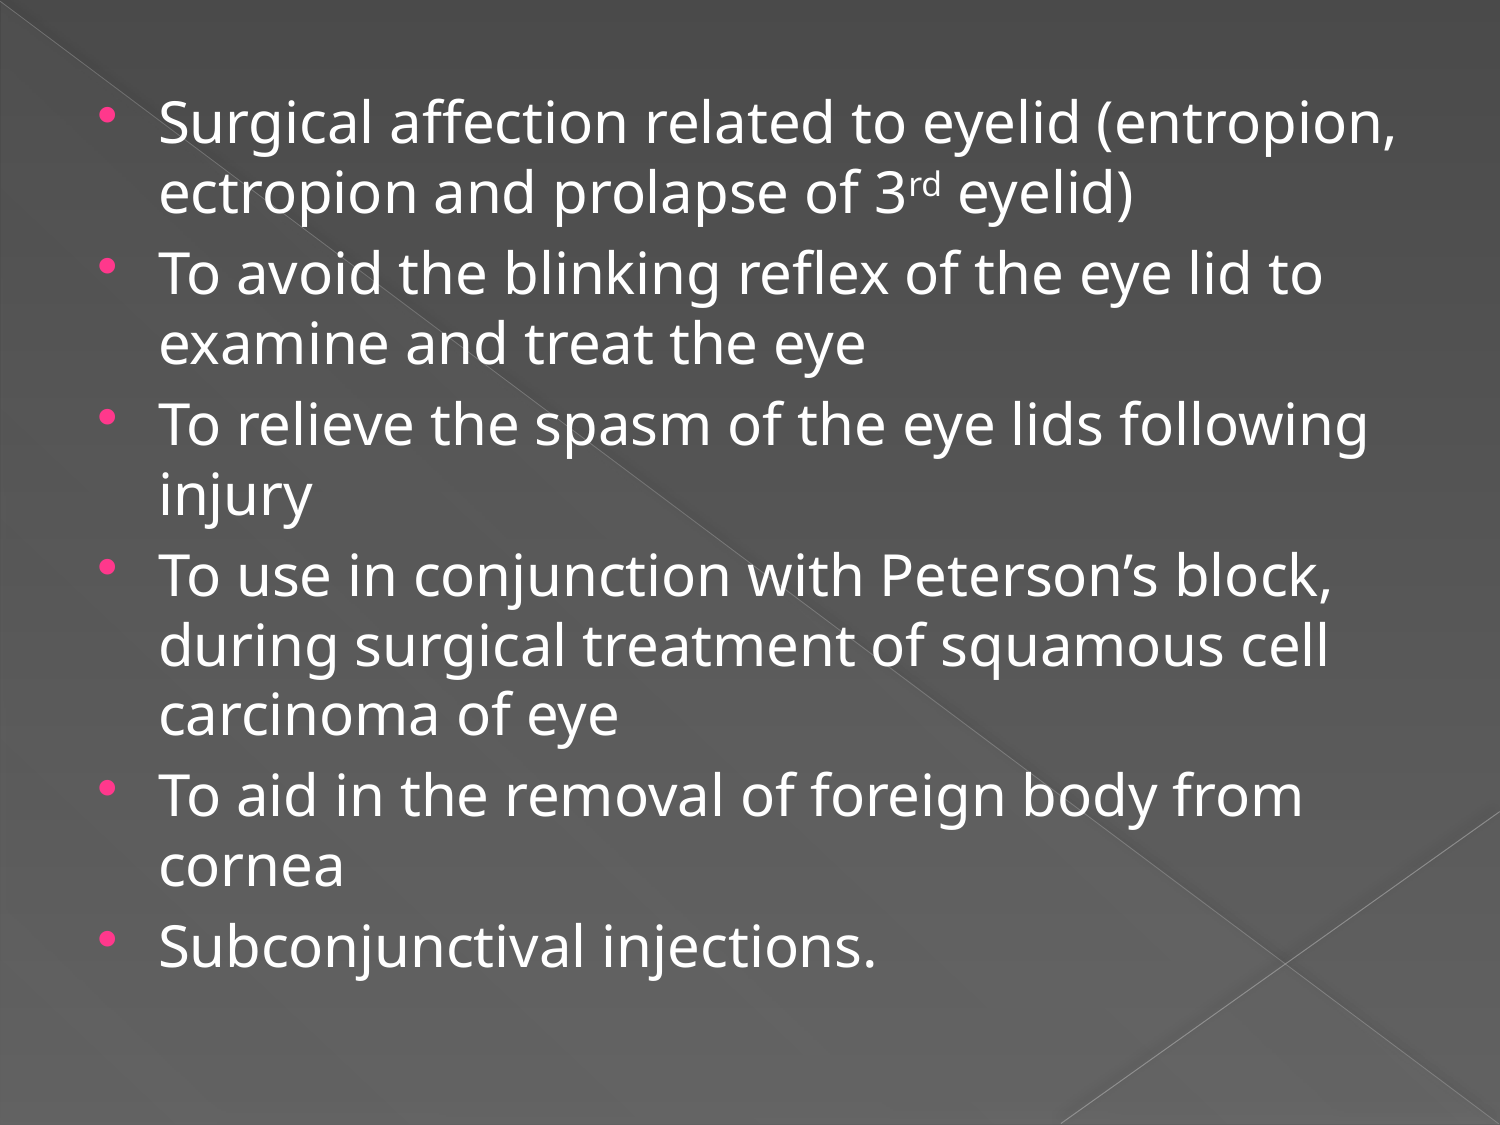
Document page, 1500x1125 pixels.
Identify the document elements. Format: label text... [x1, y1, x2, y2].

list Surgical affection related to eyelid (entropion, ectropion and prolapse of 3rd eyelid) To avoid the blinking reflex of the eye lid to examine and treat the eye To relieve the spasm of the eye lids following injury To use in conjunction with Peterson’s block, during surgical treatment of squamous cell carcinoma of eye To aid in the removal of foreign body from cornea Subconjunctival injections. [75, 78, 1425, 1059]
